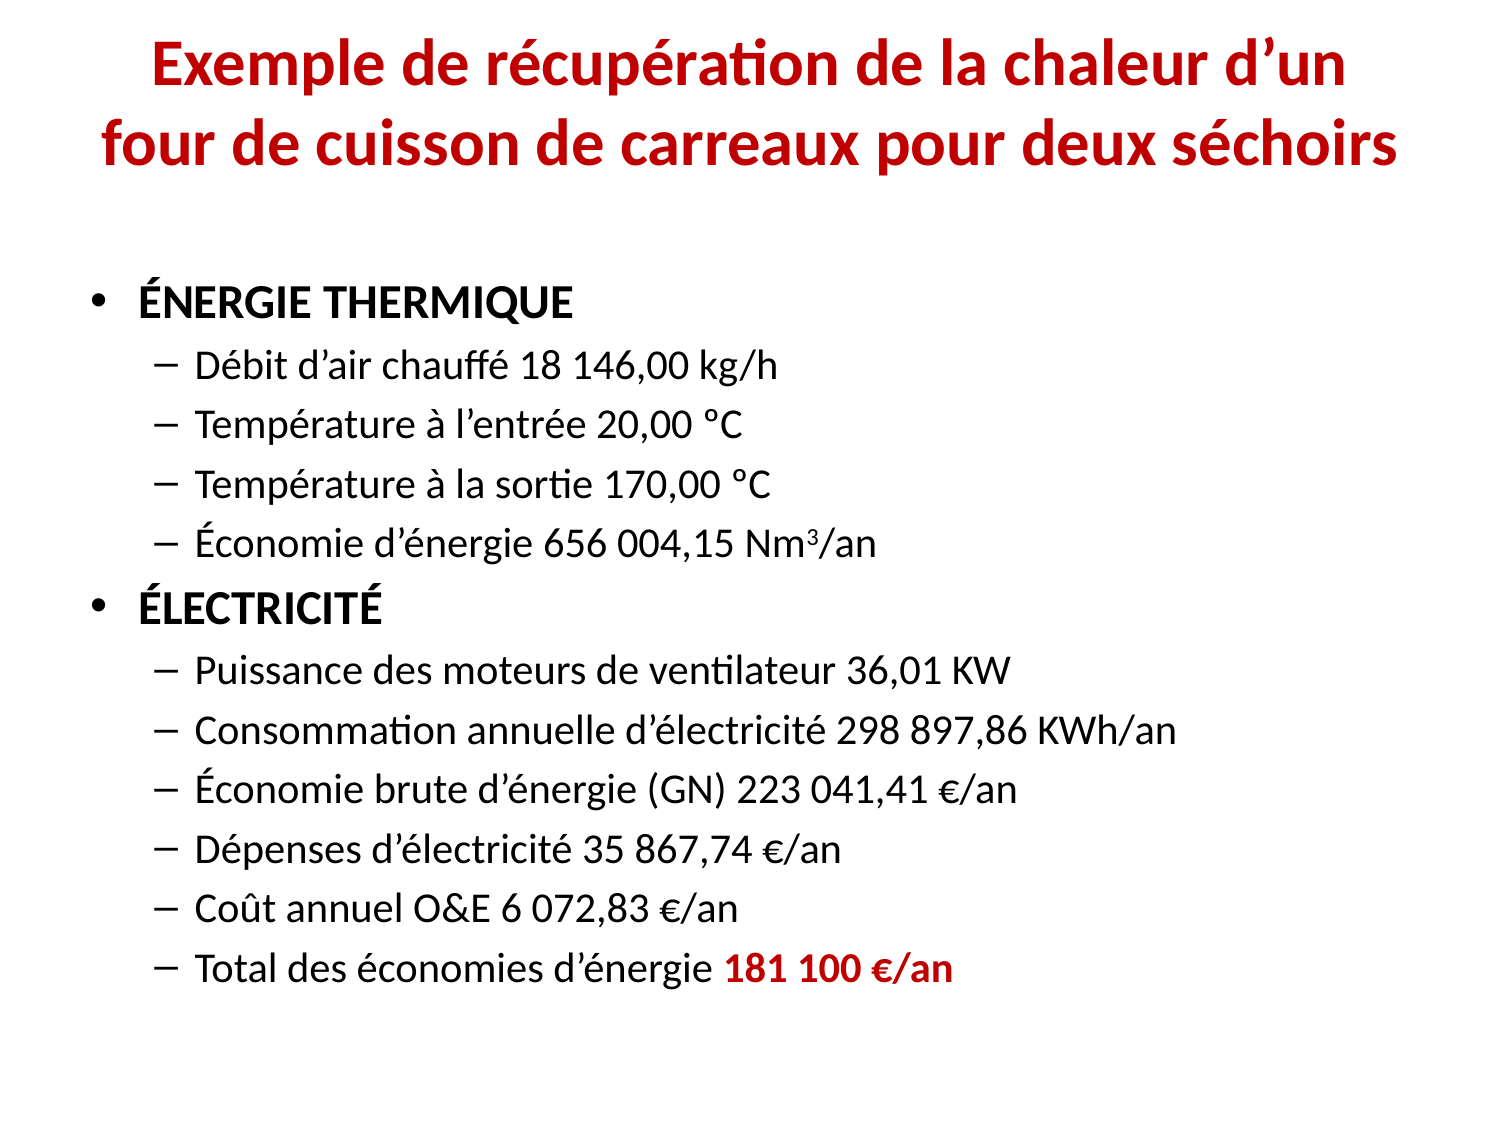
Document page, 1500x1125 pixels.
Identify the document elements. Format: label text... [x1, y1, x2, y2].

title Exemple de récupération de la chaleur d’un four de cuisson de carreaux pour deux séchoirs [75, 45, 1425, 233]
list ÉNERGIE THERMIQUE Débit d’air chauffé 18 146,00 kg/h Température à l’entrée 20,00 ºC Température à la sortie 170,00 ºC Économie d’énergie 656 004,15 Nm3/an ÉLECTRICITÉ Puissance des moteurs de ventilateur 36,01 KW Consommation annuelle d’électricité 298 897,86 KWh/an Économie brute d’énergie (GN) 223 041,41 €/an Dépenses d’électricité 35 867,74 €/an Coût annuel O&E 6 072,83 €/an Total des économies d’énergie 181 100 €/an [75, 262, 1425, 1005]
